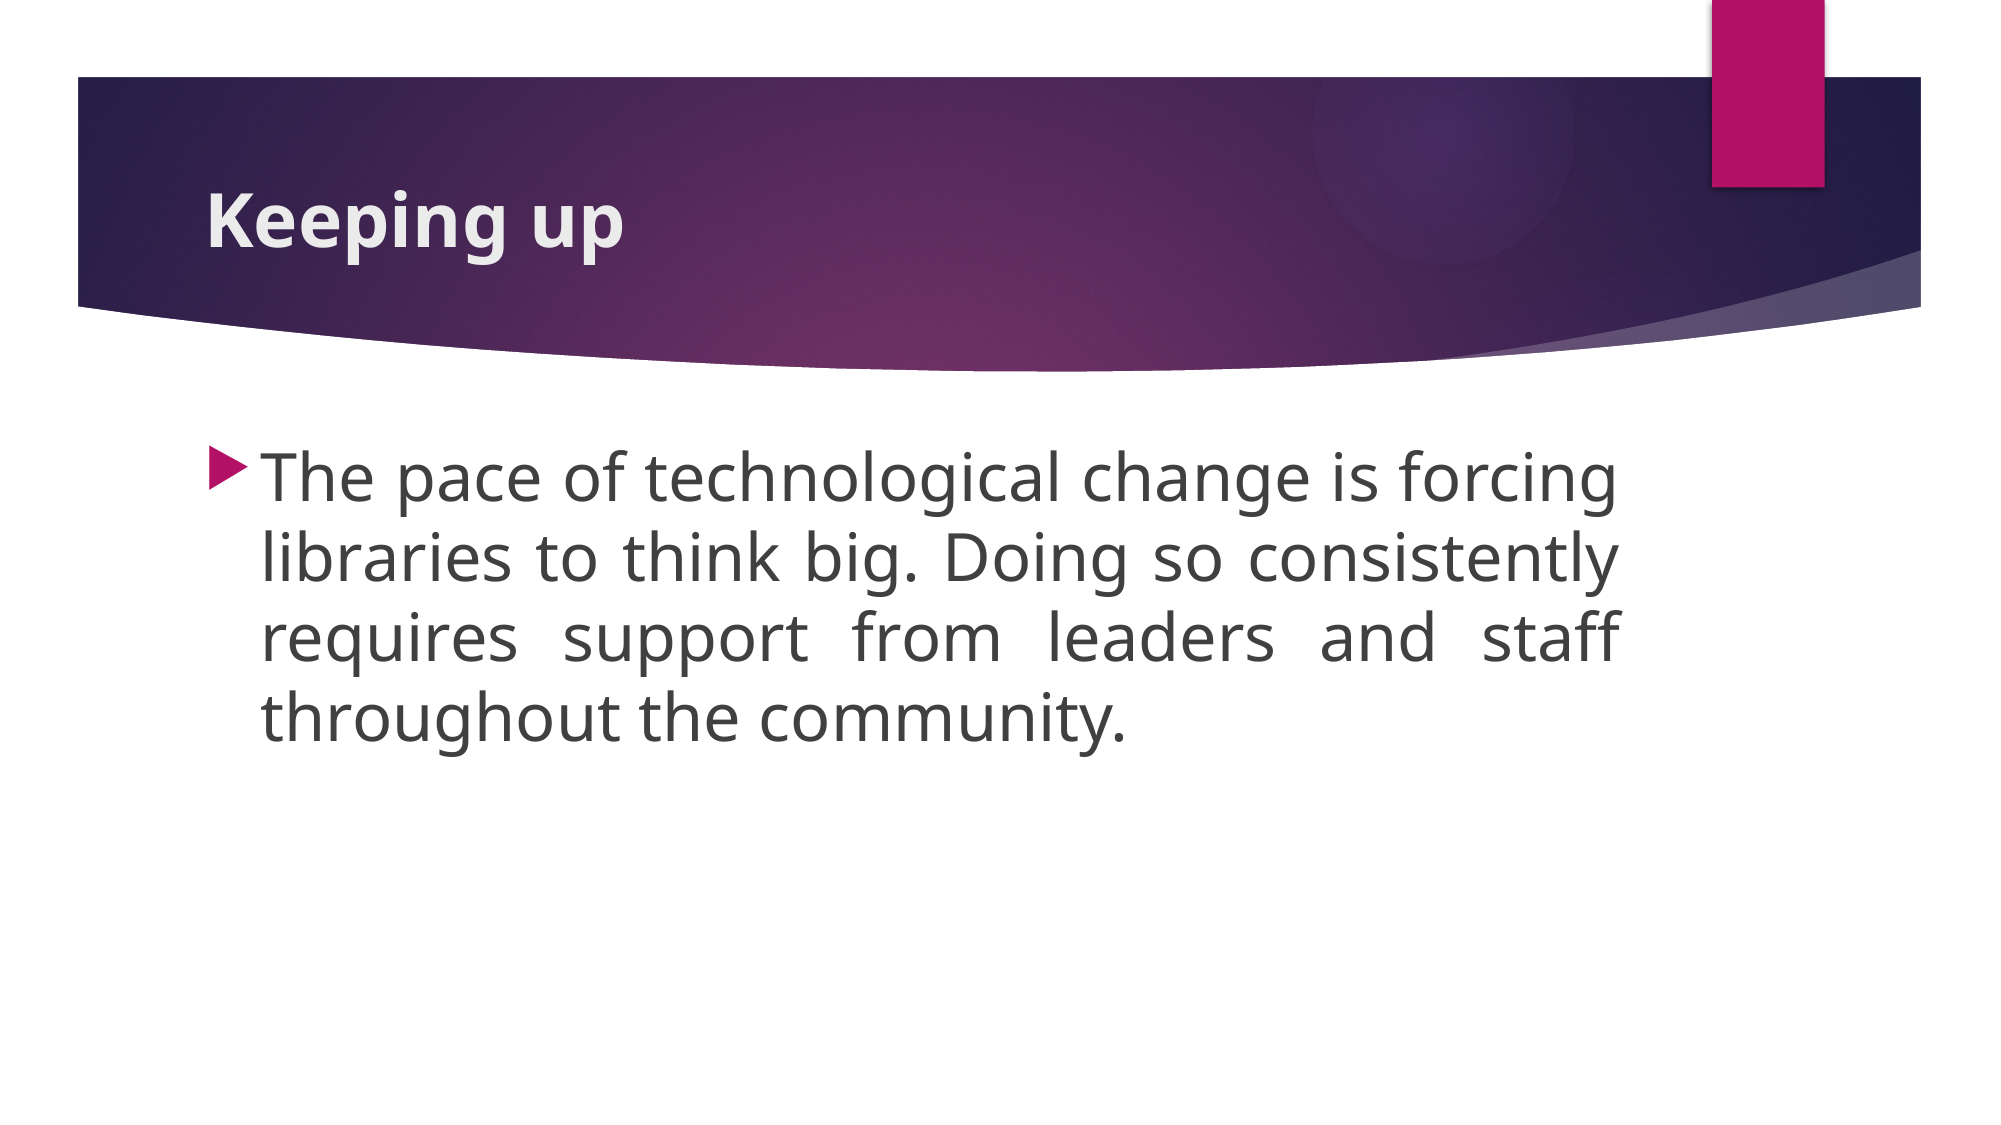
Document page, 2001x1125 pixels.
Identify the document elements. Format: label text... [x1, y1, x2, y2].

list The pace of technological change is forcing libraries to think big. Doing so consistently requires support from leaders and staff throughout the community. [189, 427, 1638, 988]
title Keeping up [189, 159, 1627, 276]
